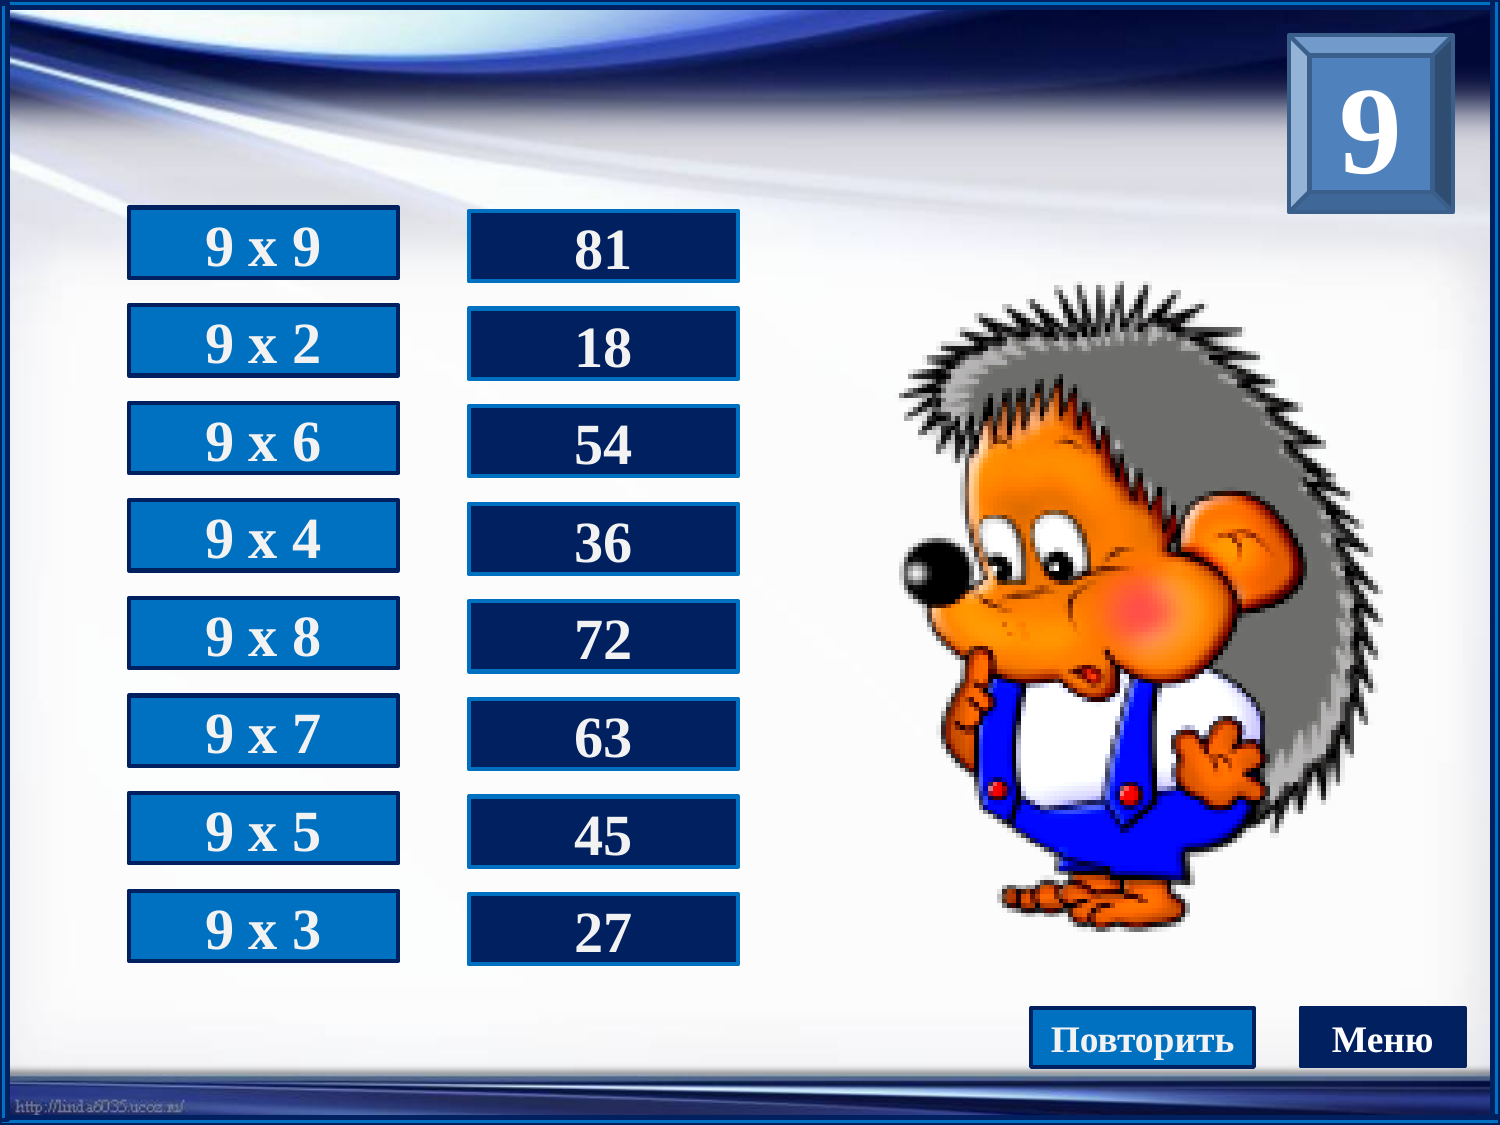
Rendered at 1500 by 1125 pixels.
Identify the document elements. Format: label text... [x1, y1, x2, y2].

text_box 18 [467, 306, 740, 381]
text_box 81 [467, 209, 740, 283]
text_box 36 [467, 502, 740, 576]
text_box 9 х 5 [127, 791, 400, 865]
text_box 9 [1287, 33, 1455, 214]
text_box 9 х 3 [127, 889, 400, 963]
text_box [0, 1115, 1500, 1125]
text_box 9 х 9 [127, 205, 400, 280]
text_box 9 х 8 [127, 596, 400, 670]
text_box Повторить [1029, 1006, 1256, 1069]
text_box 45 [467, 794, 740, 869]
text_box 54 [467, 404, 740, 478]
text_box 9 х 2 [127, 303, 400, 378]
text_box 63 [467, 697, 740, 771]
picture [10, 10, 1490, 1115]
text_box [1490, 0, 1500, 1118]
text_box [0, 0, 1490, 10]
text_box [0, 1, 10, 1122]
text_box 9 х 6 [127, 401, 400, 475]
text_box 27 [467, 892, 740, 966]
text_box 9 х 7 [127, 693, 400, 768]
text_box 9 х 4 [127, 498, 400, 573]
text_box Меню [1299, 1006, 1467, 1068]
text_box 72 [467, 599, 740, 674]
